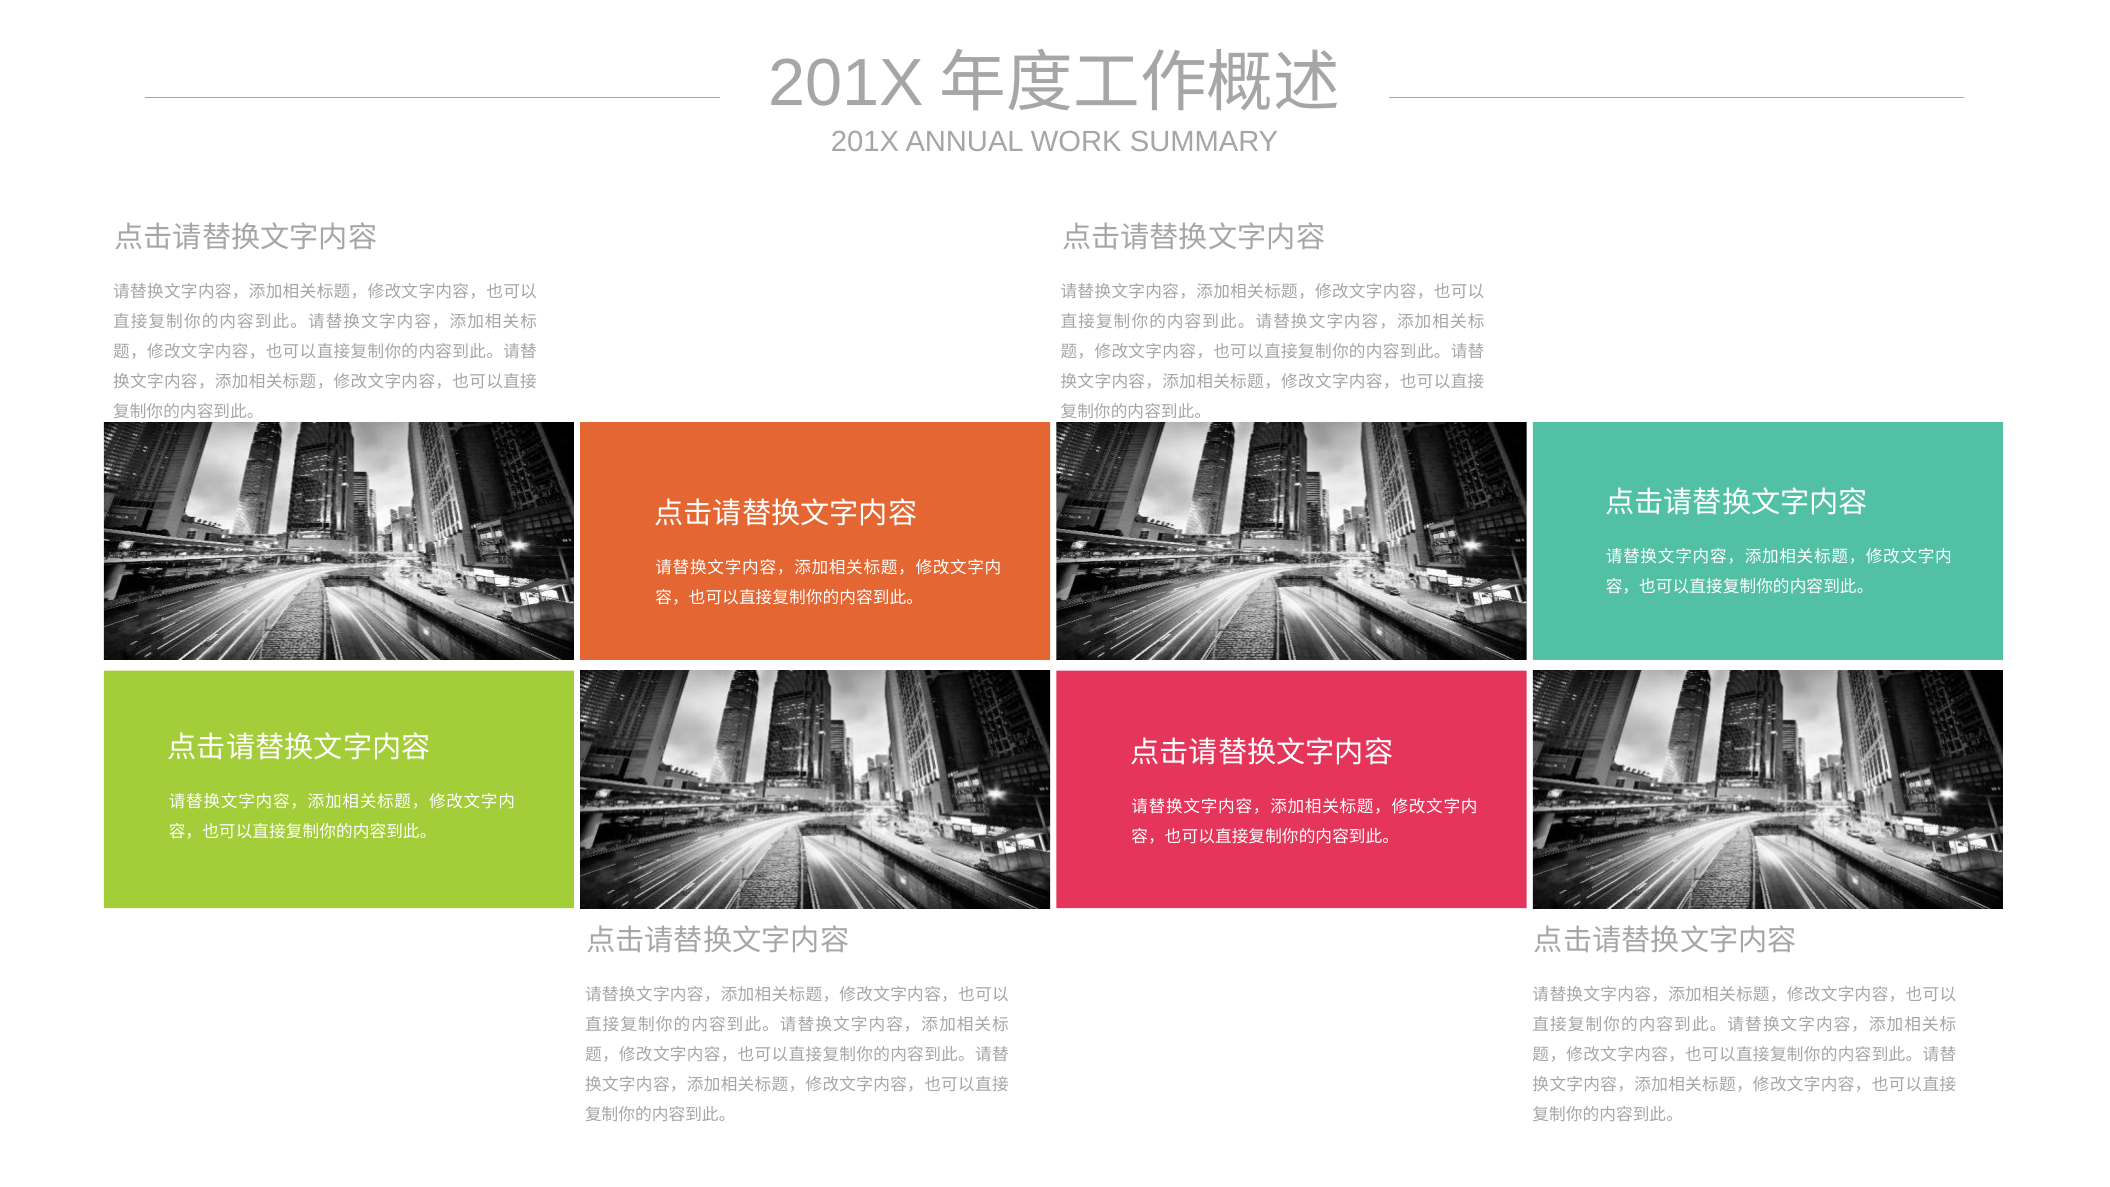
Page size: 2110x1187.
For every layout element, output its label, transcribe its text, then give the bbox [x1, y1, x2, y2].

text_box [580, 670, 1051, 909]
text_box 201X年度工作概述 [730, 98, 1379, 119]
text_box 点击请替换文字内容 [1533, 921, 1842, 957]
text_box 点击请替换文字内容 [654, 494, 923, 530]
text_box [1056, 670, 1527, 909]
text_box 请替换文字内容，添加相关标题，修改文字内容，也可以直接复制你的内容到此。 [168, 781, 516, 841]
text_box [1532, 422, 2003, 660]
text_box [1056, 422, 1527, 660]
text_box 请替换文字内容，添加相关标题，修改文字内容，也可以直接复制你的内容到此。请替换文字内容，添加相关标题，修改文字内容，也可以直接复制你的内容到此。请替换文字内容，添加相关标题，修改文字内容，也可以直接复制你的内容到此。 [1060, 270, 1486, 421]
text_box 点击请替换文字内容 [1604, 483, 1873, 519]
text_box 请替换文字内容，添加相关标题，修改文字内容，也可以直接复制你的内容到此。 [1605, 536, 1953, 597]
text_box 点击请替换文字内容 [167, 728, 436, 764]
text_box 点击请替换文字内容 [1062, 218, 1370, 254]
text_box 请替换文字内容，添加相关标题，修改文字内容，也可以直接复制你的内容到此。请替换文字内容，添加相关标题，修改文字内容，也可以直接复制你的内容到此。请替换文字内容，添加相关标题，修改文字内容，也可以直接复制你的内容到此。 [113, 270, 538, 421]
text_box [103, 422, 574, 660]
text_box [103, 670, 574, 909]
text_box 请替换文字内容，添加相关标题，修改文字内容，也可以直接复制你的内容到此。请替换文字内容，添加相关标题，修改文字内容，也可以直接复制你的内容到此。请替换文字内容，添加相关标题，修改文字内容，也可以直接复制你的内容到此。 [585, 974, 1010, 1124]
text_box 请替换文字内容，添加相关标题，修改文字内容，也可以直接复制你的内容到此。 [655, 546, 1002, 607]
text_box 点击请替换文字内容 [1130, 732, 1399, 769]
text_box 点击请替换文字内容 [114, 218, 423, 254]
text_box 请替换文字内容，添加相关标题，修改文字内容，也可以直接复制你的内容到此。请替换文字内容，添加相关标题，修改文字内容，也可以直接复制你的内容到此。请替换文字内容，添加相关标题，修改文字内容，也可以直接复制你的内容到此。 [1532, 974, 1958, 1124]
text_box 201X年度工作概述 [730, 38, 1379, 96]
text_box [1532, 670, 2003, 909]
text_box 点击请替换文字内容 [586, 921, 894, 957]
text_box 请替换文字内容，添加相关标题，修改文字内容，也可以直接复制你的内容到此。 [1131, 785, 1479, 846]
text_box 201X ANNUAL WORK SUMMARY [824, 122, 1285, 158]
text_box [580, 422, 1051, 660]
